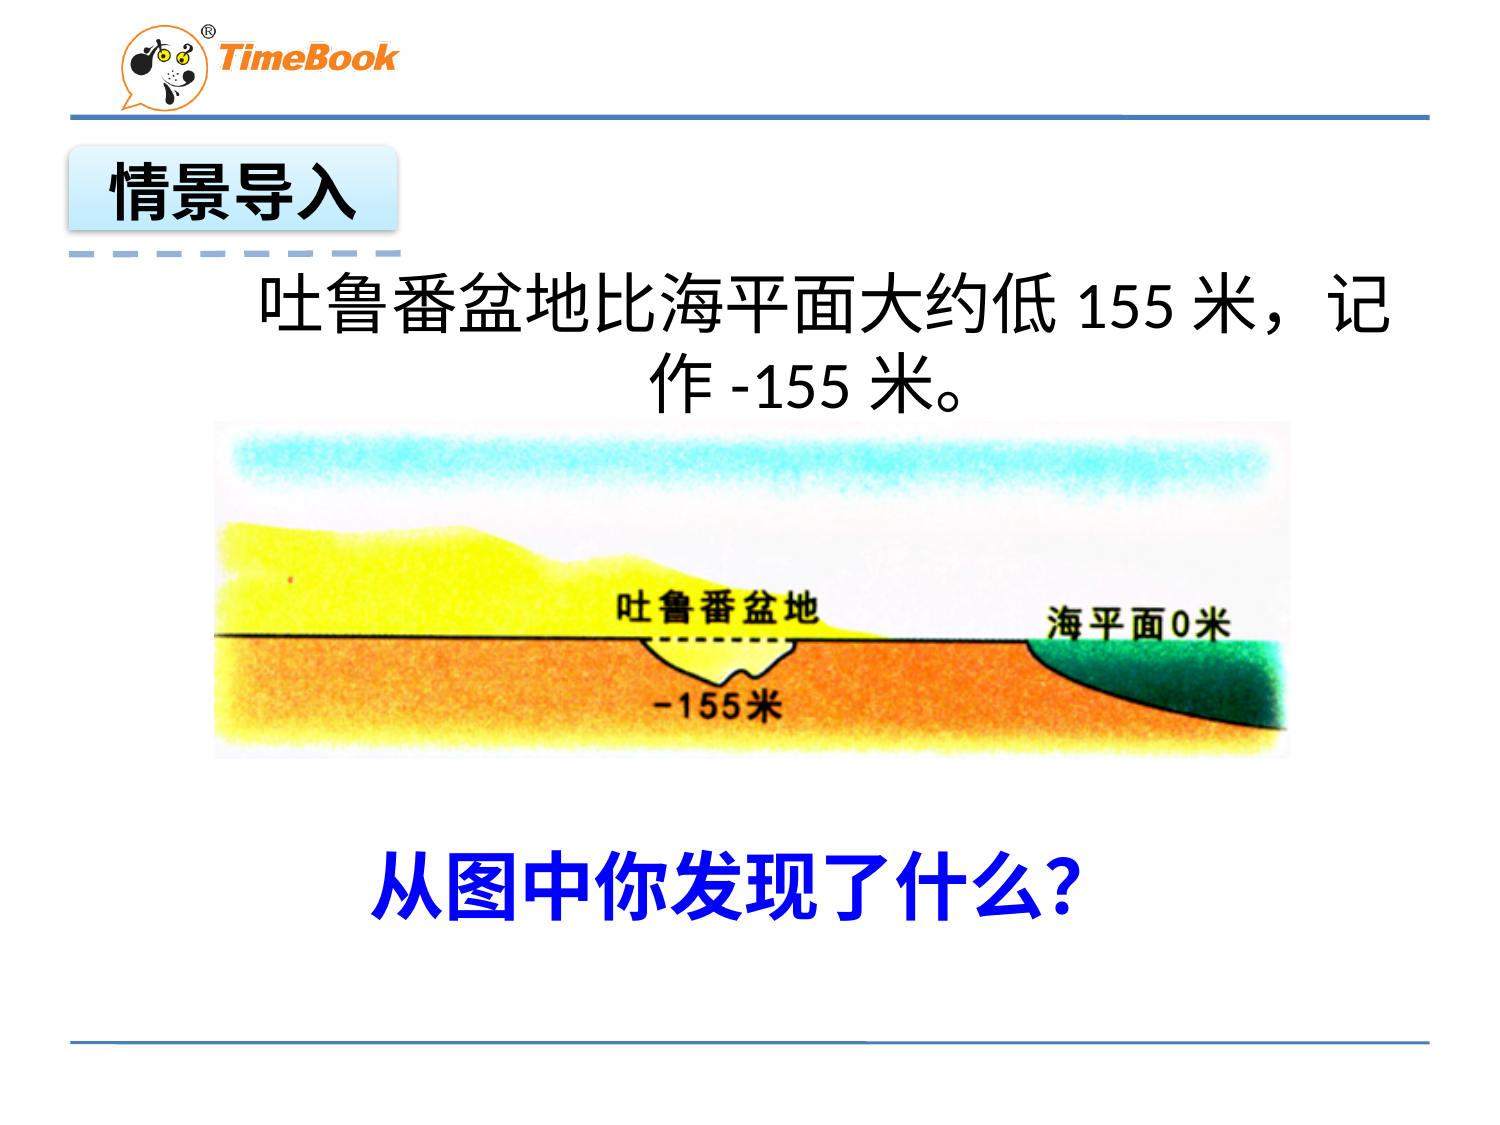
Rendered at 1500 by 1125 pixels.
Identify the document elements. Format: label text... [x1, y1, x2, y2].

text_box 从图中你发现了什么？ [152, 831, 1336, 937]
text_box 情景导入 [68, 144, 398, 232]
title 吐鲁番盆地比海平面大约低155米，记作-155米。 [238, 254, 1411, 460]
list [214, 421, 1292, 759]
picture [118, 22, 408, 113]
